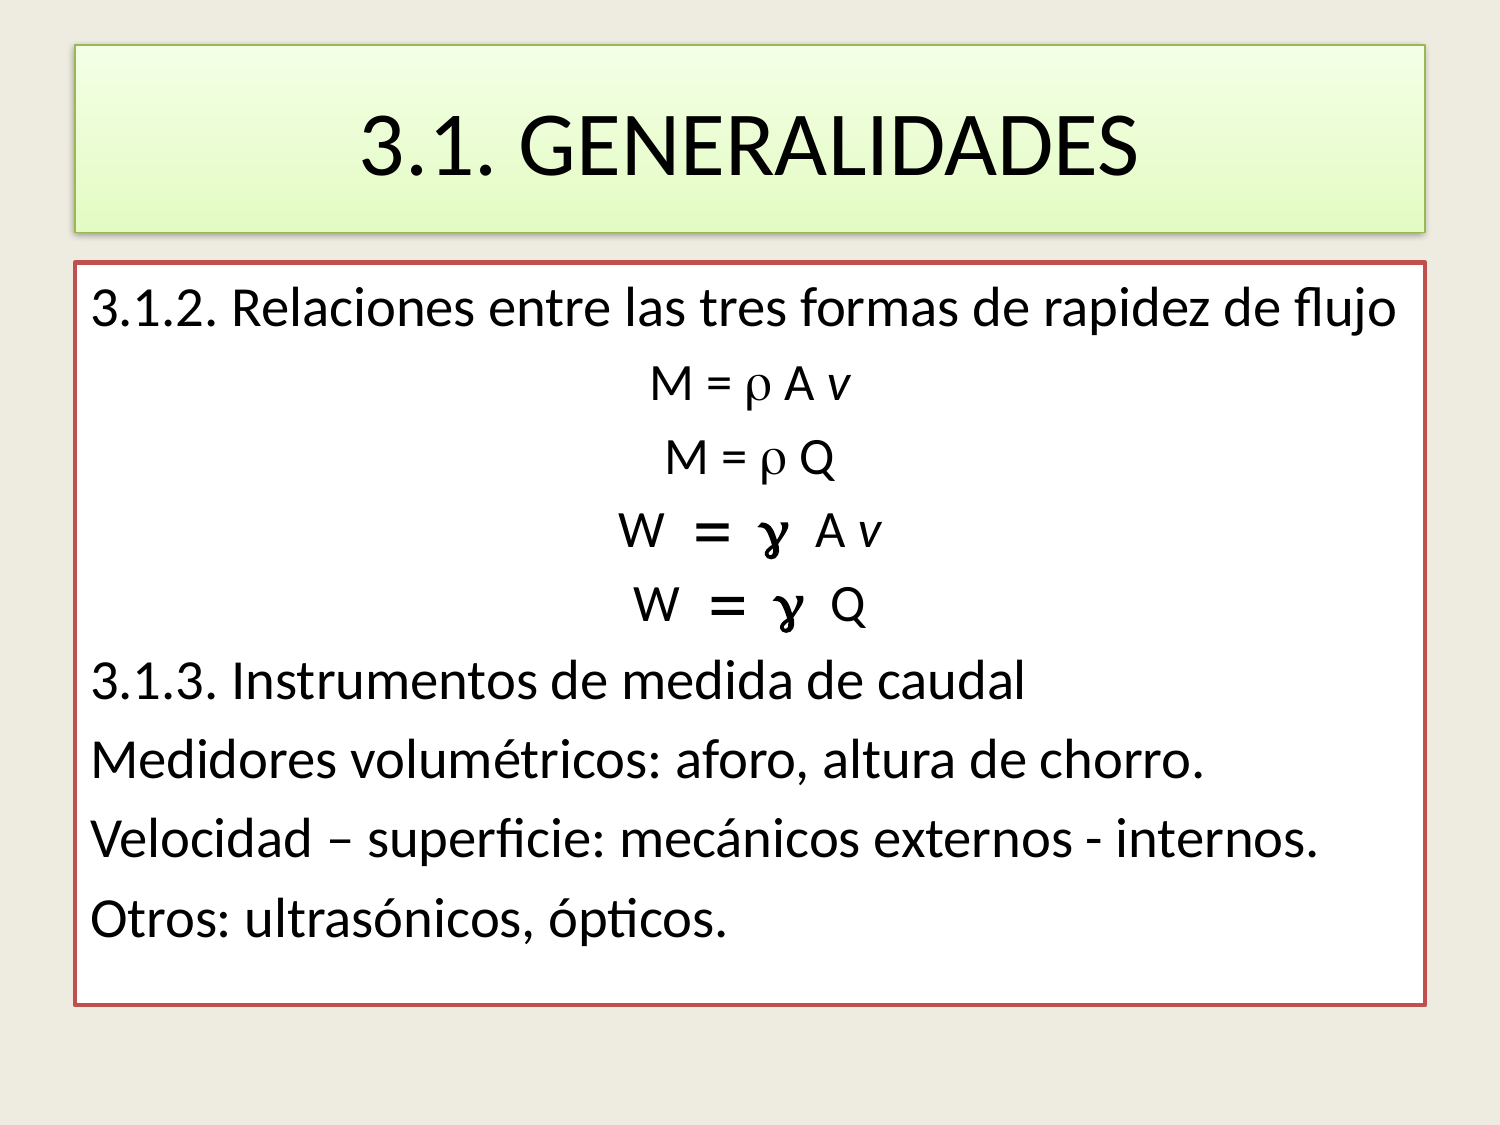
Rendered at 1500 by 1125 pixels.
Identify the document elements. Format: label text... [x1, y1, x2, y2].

title 3.1. GENERALIDADES [74, 44, 1426, 233]
list 3.1.2. Relaciones entre las tres formas de rapidez de flujo M = r A v M = r Q W = g A v W = g Q 3.1.3. Instrumentos de medida de caudal Medidores volumétricos: aforo, altura de chorro. Velocidad – superficie: mecánicos externos - internos. Otros: ultrasónicos, ópticos. [73, 260, 1427, 1007]
